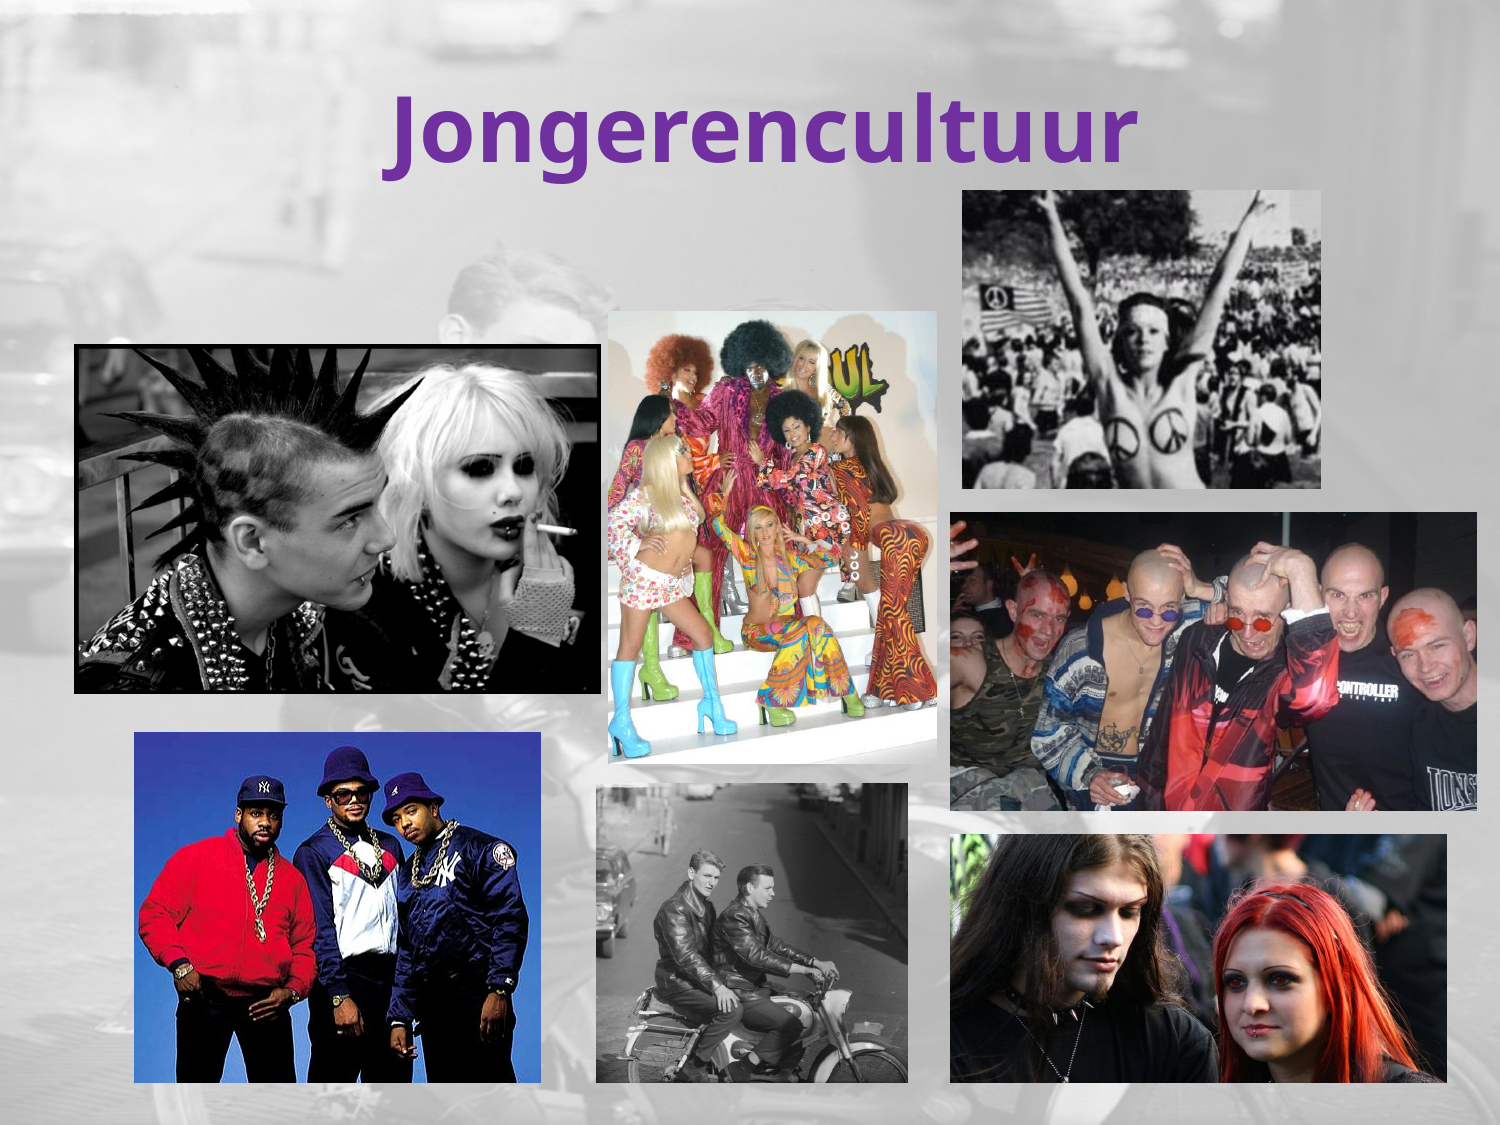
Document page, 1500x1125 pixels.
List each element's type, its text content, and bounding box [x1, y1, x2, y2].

picture [950, 833, 1448, 1083]
picture [74, 343, 601, 694]
picture [133, 732, 541, 1083]
picture [596, 783, 909, 1083]
picture [950, 511, 1477, 811]
picture [962, 190, 1321, 489]
title Jongerencultuur [71, 30, 1483, 221]
picture [607, 310, 937, 764]
